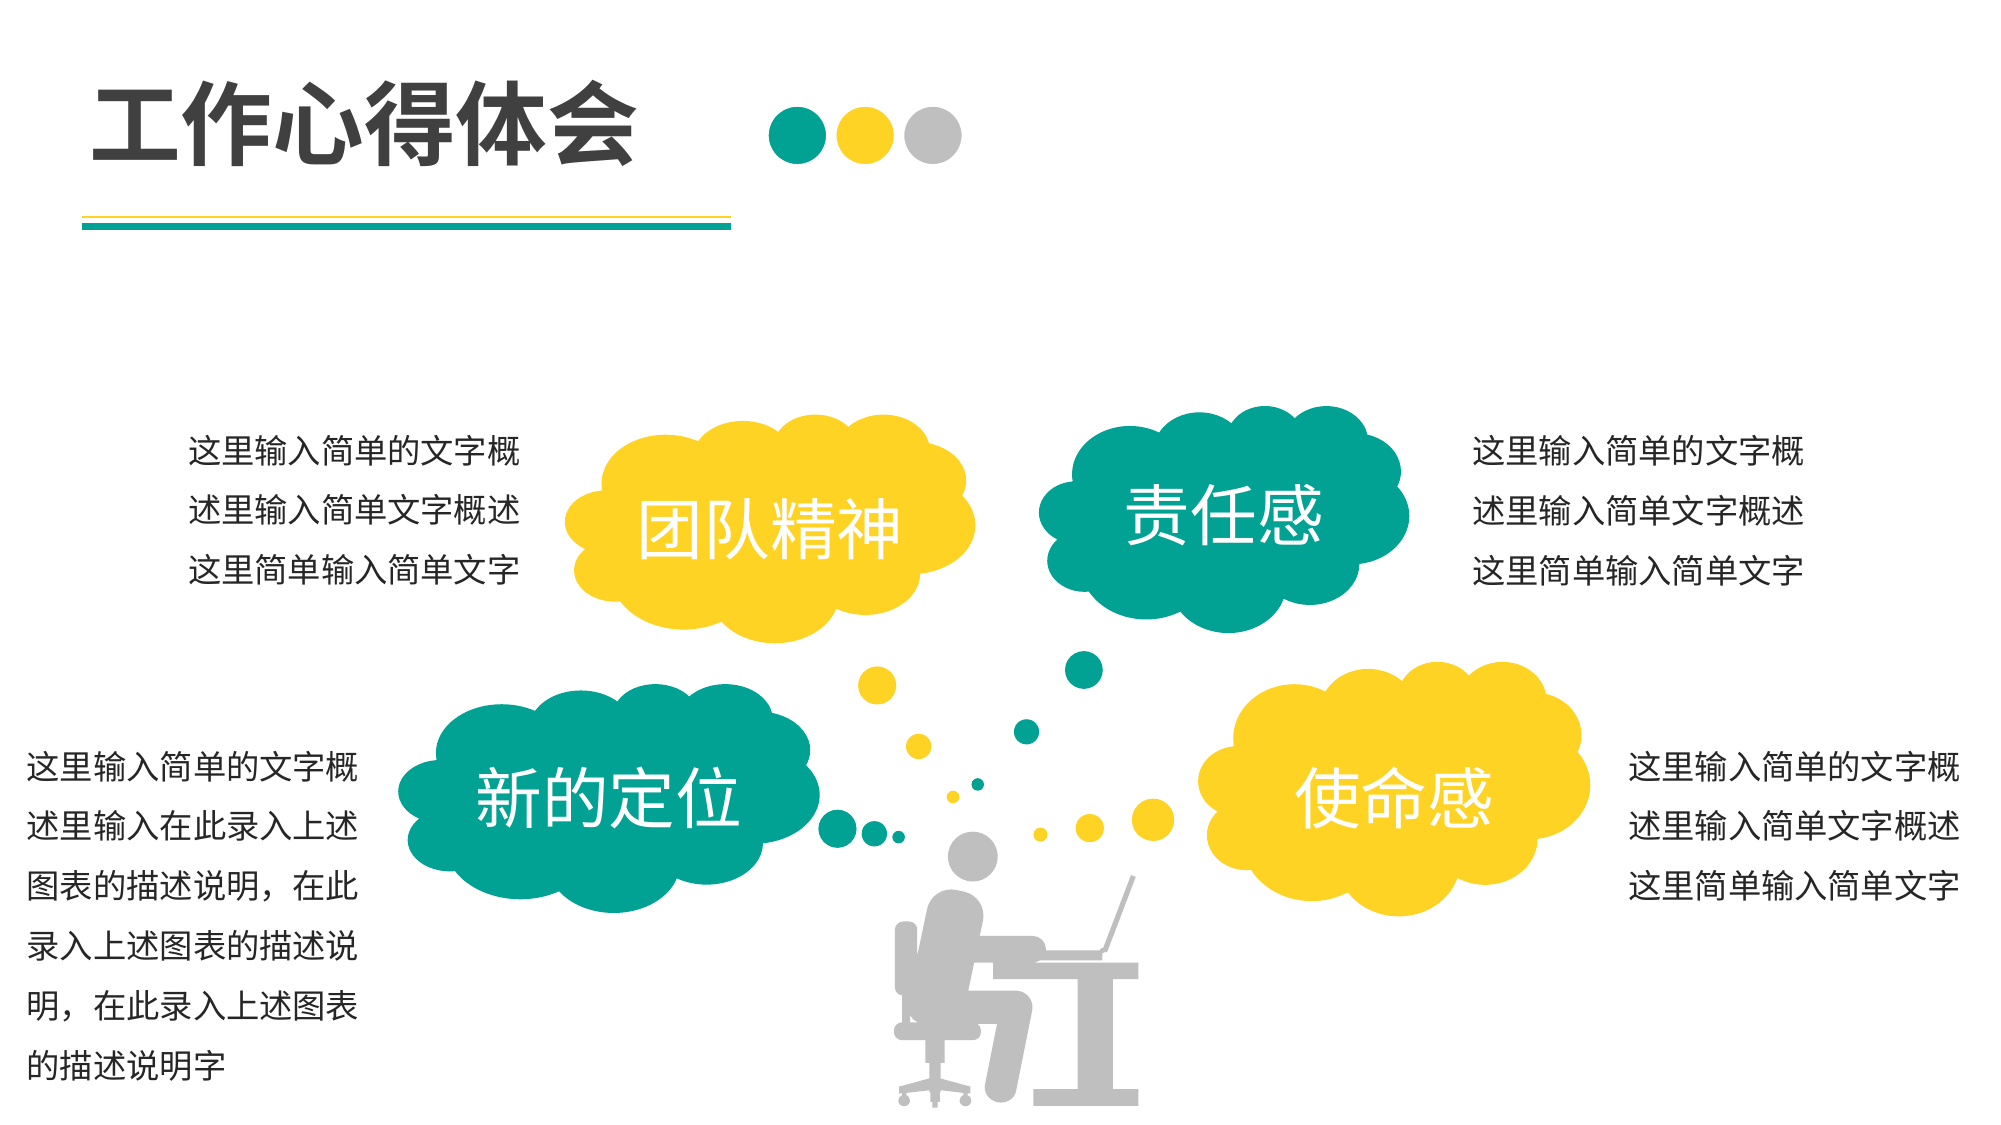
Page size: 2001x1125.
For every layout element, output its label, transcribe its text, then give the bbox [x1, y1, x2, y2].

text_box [1198, 660, 1591, 916]
text_box 工作心得体会 [74, 60, 655, 185]
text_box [398, 683, 820, 913]
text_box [81, 216, 732, 227]
text_box [947, 831, 998, 882]
text_box 这里输入简单的文字概述里输入简单文字概述这里简单输入简单文字 [1613, 718, 2000, 913]
text_box [893, 874, 1139, 1108]
text_box 这里输入简单的文字概述里输入在此录入上述图表的描述说明，在此录入上述图表的描述说明，在此录入上述图表的描述说明字 [12, 718, 399, 1093]
text_box 这里输入简单的文字概述里输入简单文字概述这里简单输入简单文字 [173, 402, 561, 597]
text_box 这里输入简单的文字概述里输入简单文字概述这里简单输入简单文字 [1457, 403, 1845, 598]
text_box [565, 413, 976, 643]
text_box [763, 101, 967, 170]
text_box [1039, 405, 1410, 633]
